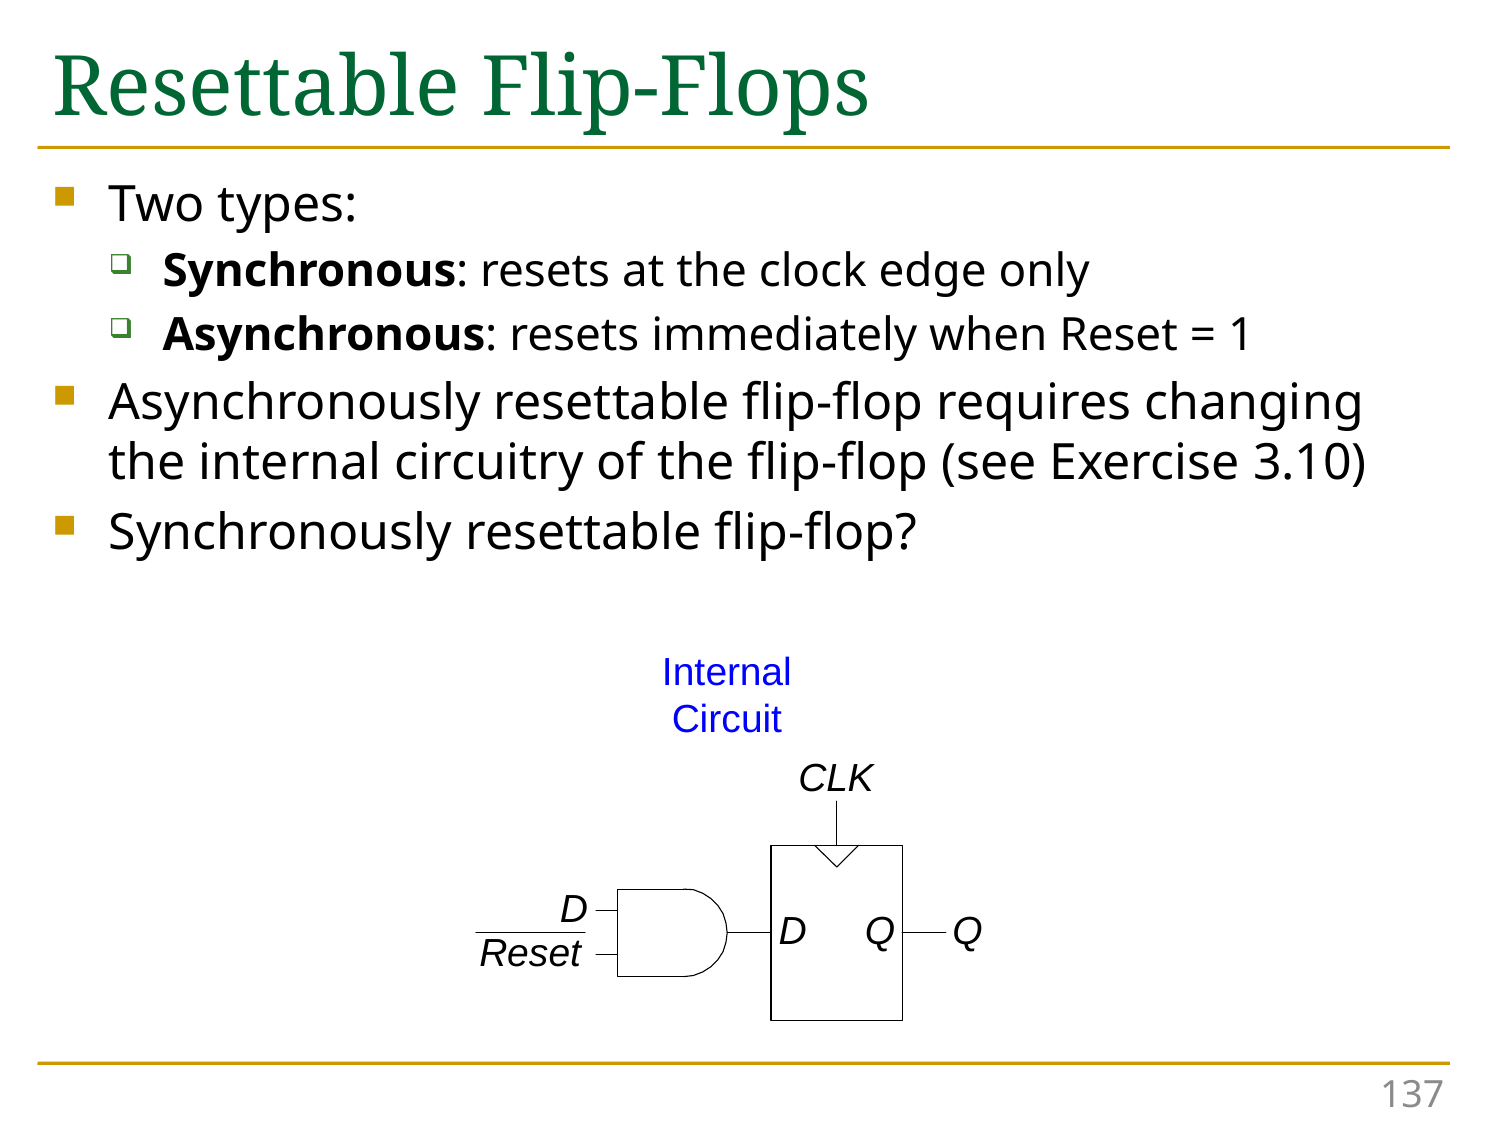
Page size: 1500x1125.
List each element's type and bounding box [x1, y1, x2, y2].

text_box [437, 620, 1017, 1027]
slide_number [1121, 1066, 1460, 1125]
list [37, 163, 1450, 1016]
title [37, 24, 1450, 163]
